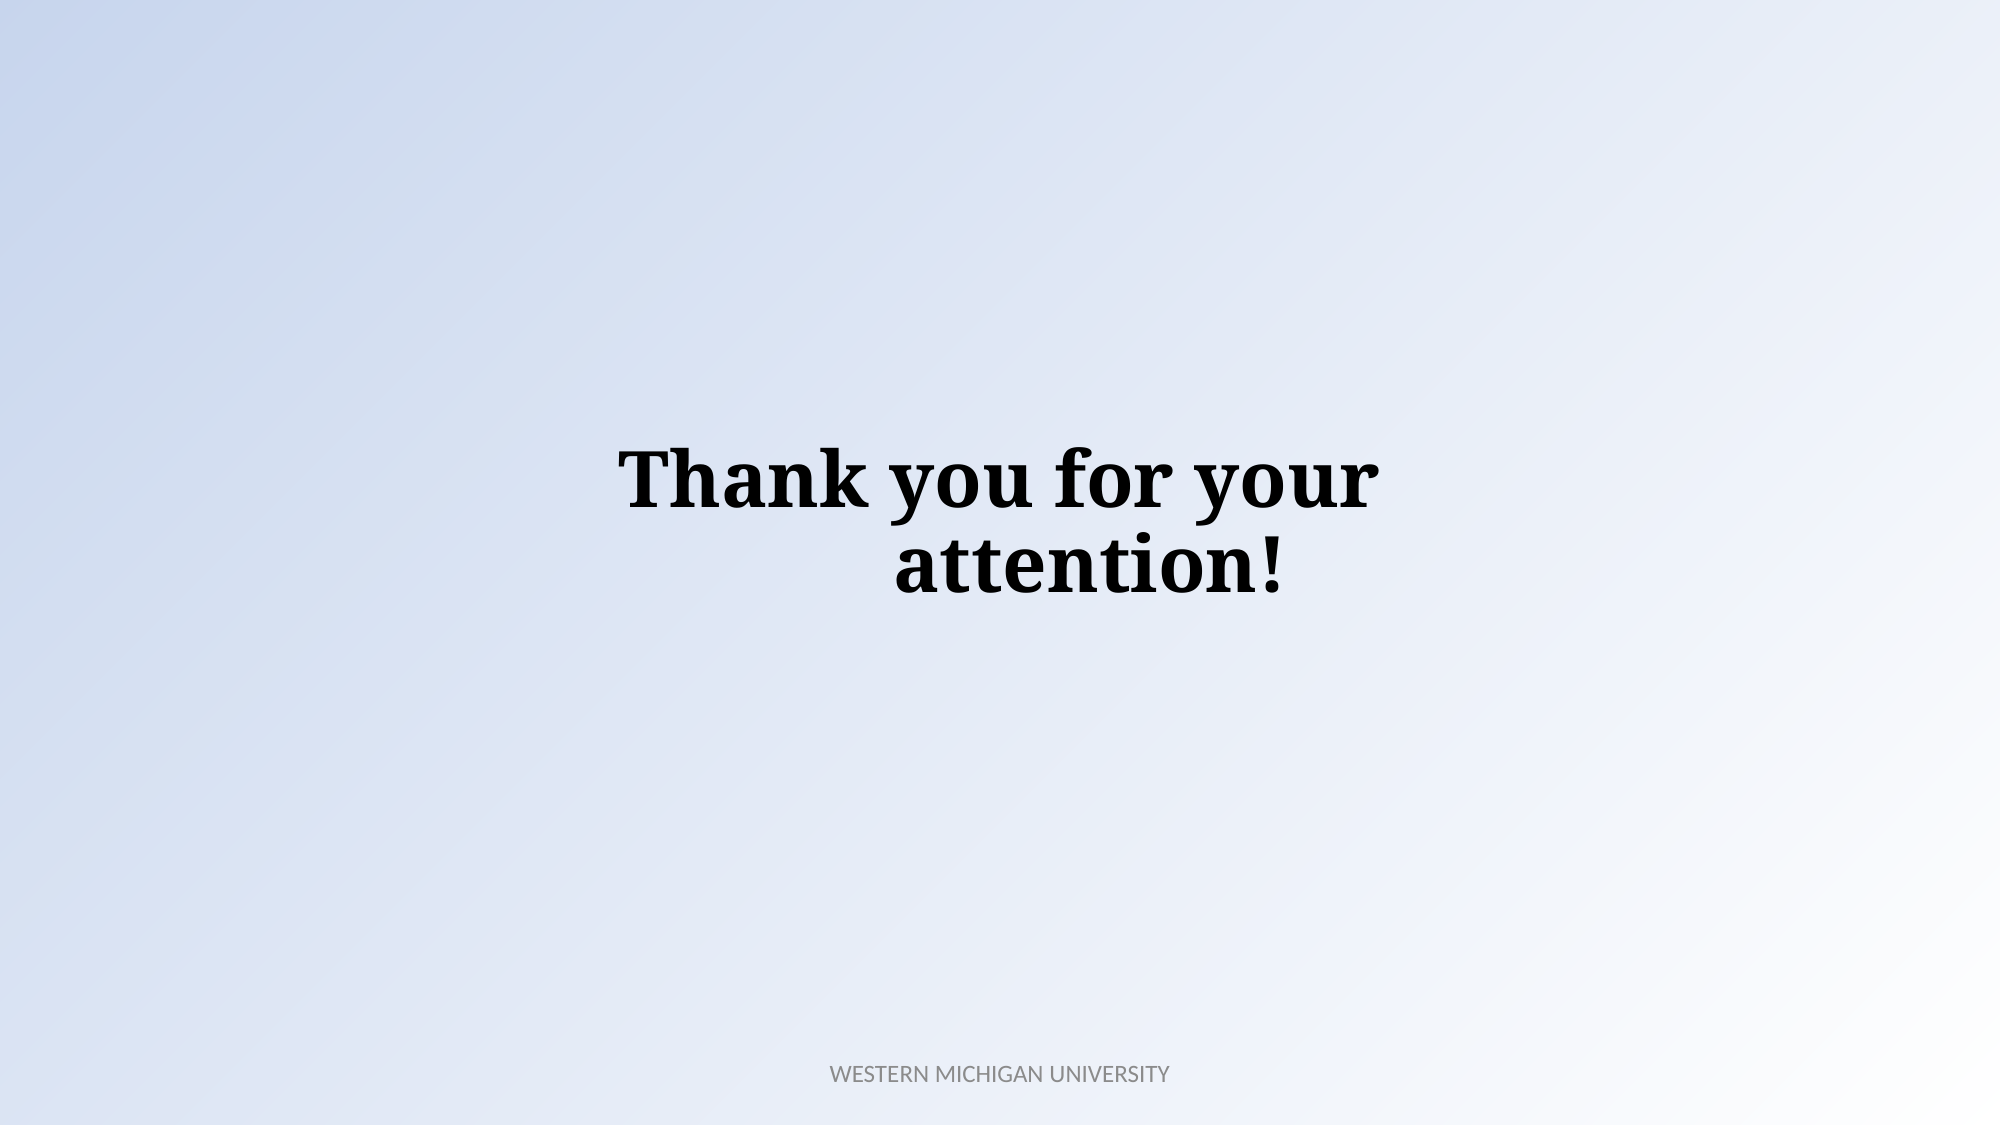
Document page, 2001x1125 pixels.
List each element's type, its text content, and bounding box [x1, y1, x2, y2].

footer WESTERN MICHIGAN UNIVERSITY [662, 1042, 1338, 1103]
text_box Thank you for your attention! [595, 433, 1405, 692]
